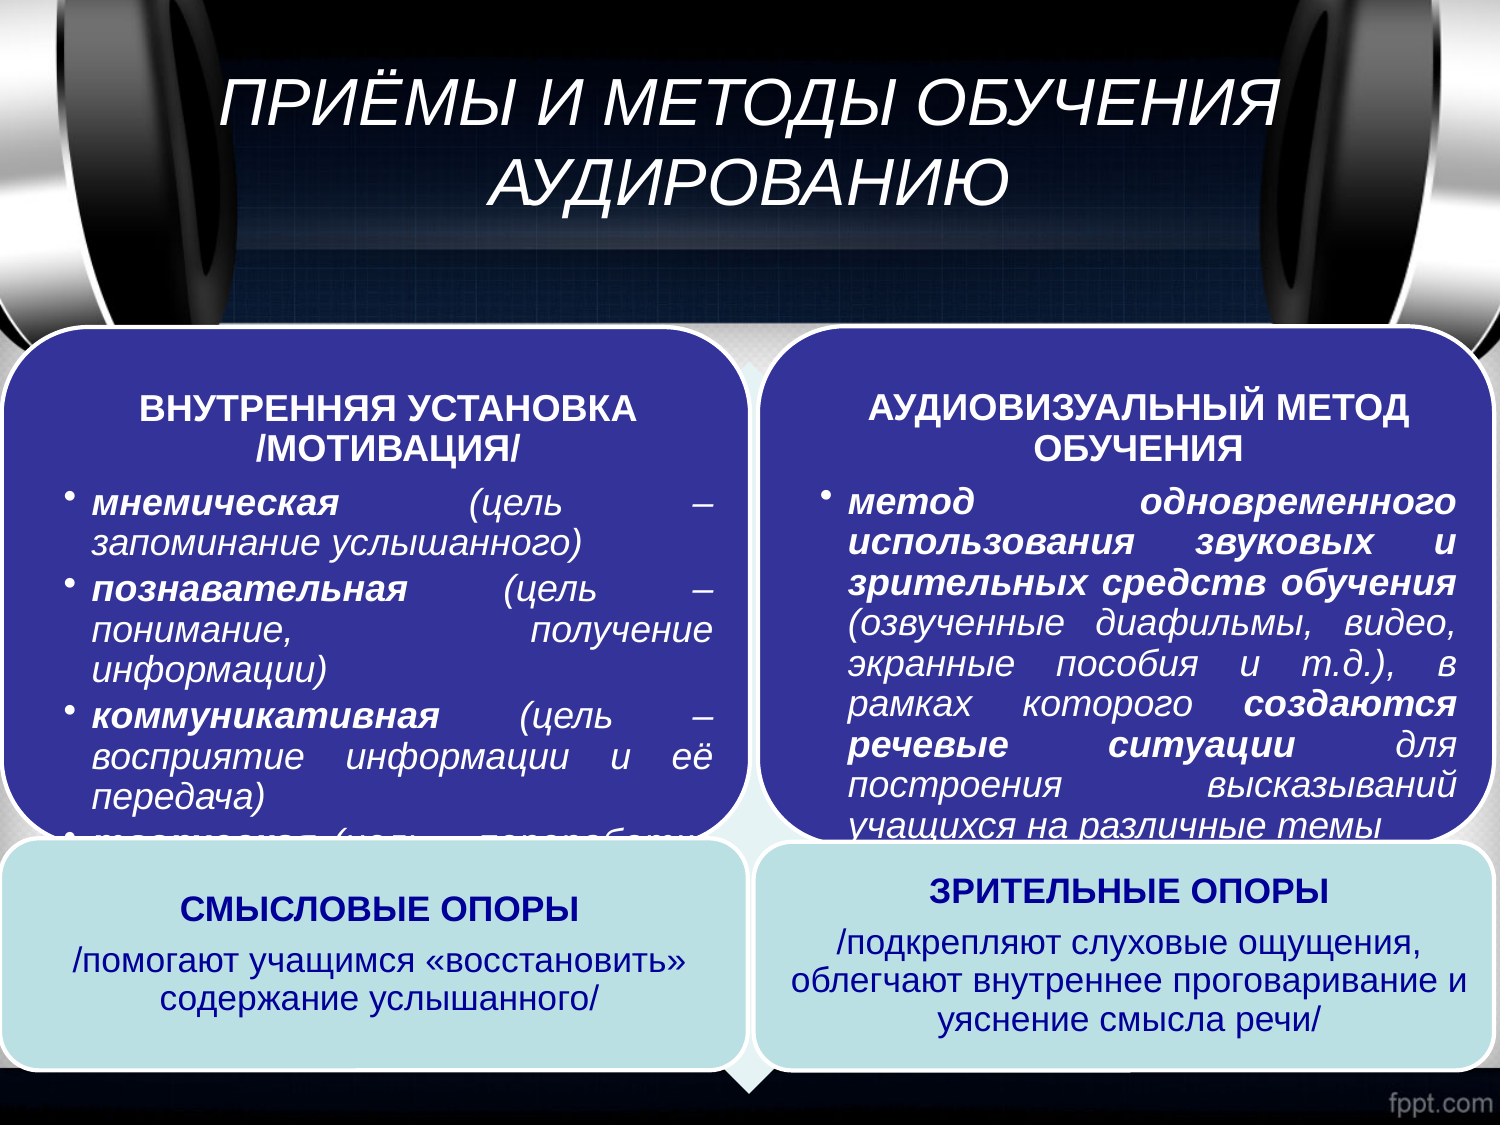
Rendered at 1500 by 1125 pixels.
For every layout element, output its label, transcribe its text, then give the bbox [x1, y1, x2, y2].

picture [0, 0, 1500, 1125]
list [0, 337, 1495, 1071]
title ПРИЁМЫ И МЕТОДЫ ОБУЧЕНИЯ АУДИРОВАНИЮ [75, 45, 1425, 233]
